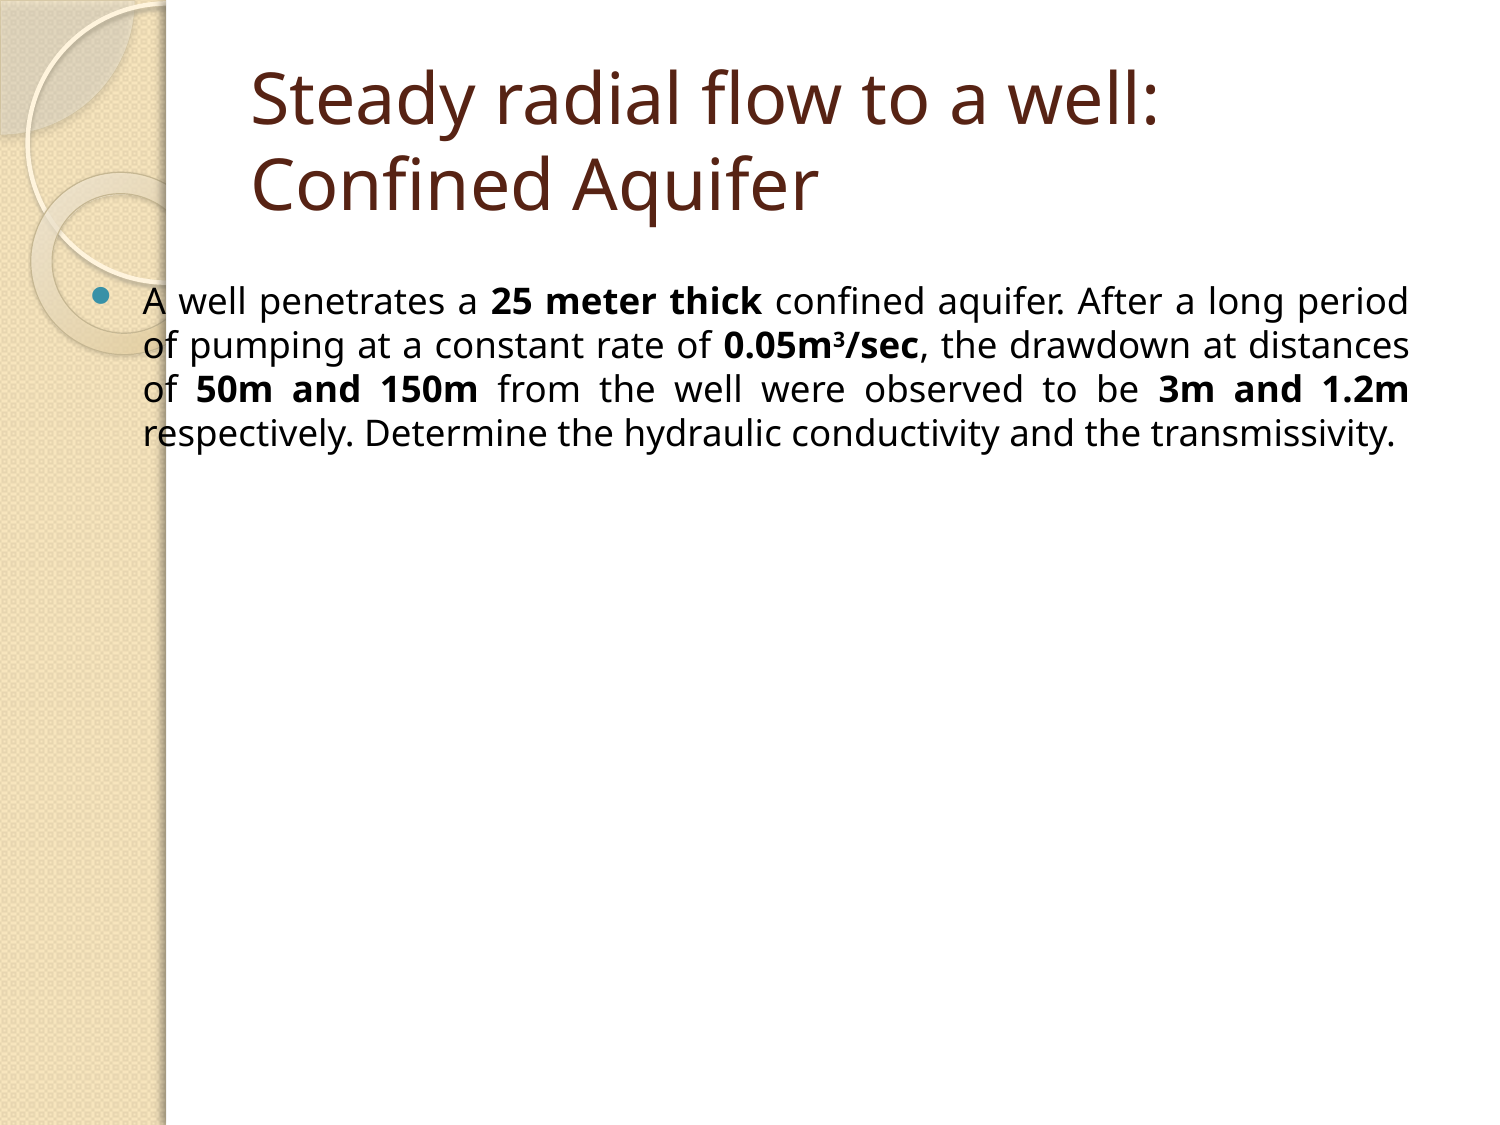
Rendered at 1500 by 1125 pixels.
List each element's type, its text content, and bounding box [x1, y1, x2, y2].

title Steady radial flow to a well: Confined Aquifer [235, 45, 1466, 233]
list A well penetrates a 25 meter thick confined aquifer. After a long period of pumping at a constant rate of 0.05m3/sec, the drawdown at distances of 50m and 150m from the well were observed to be 3m and 1.2m respectively. Determine the hydraulic conductivity and the transmissivity. [75, 270, 1425, 475]
